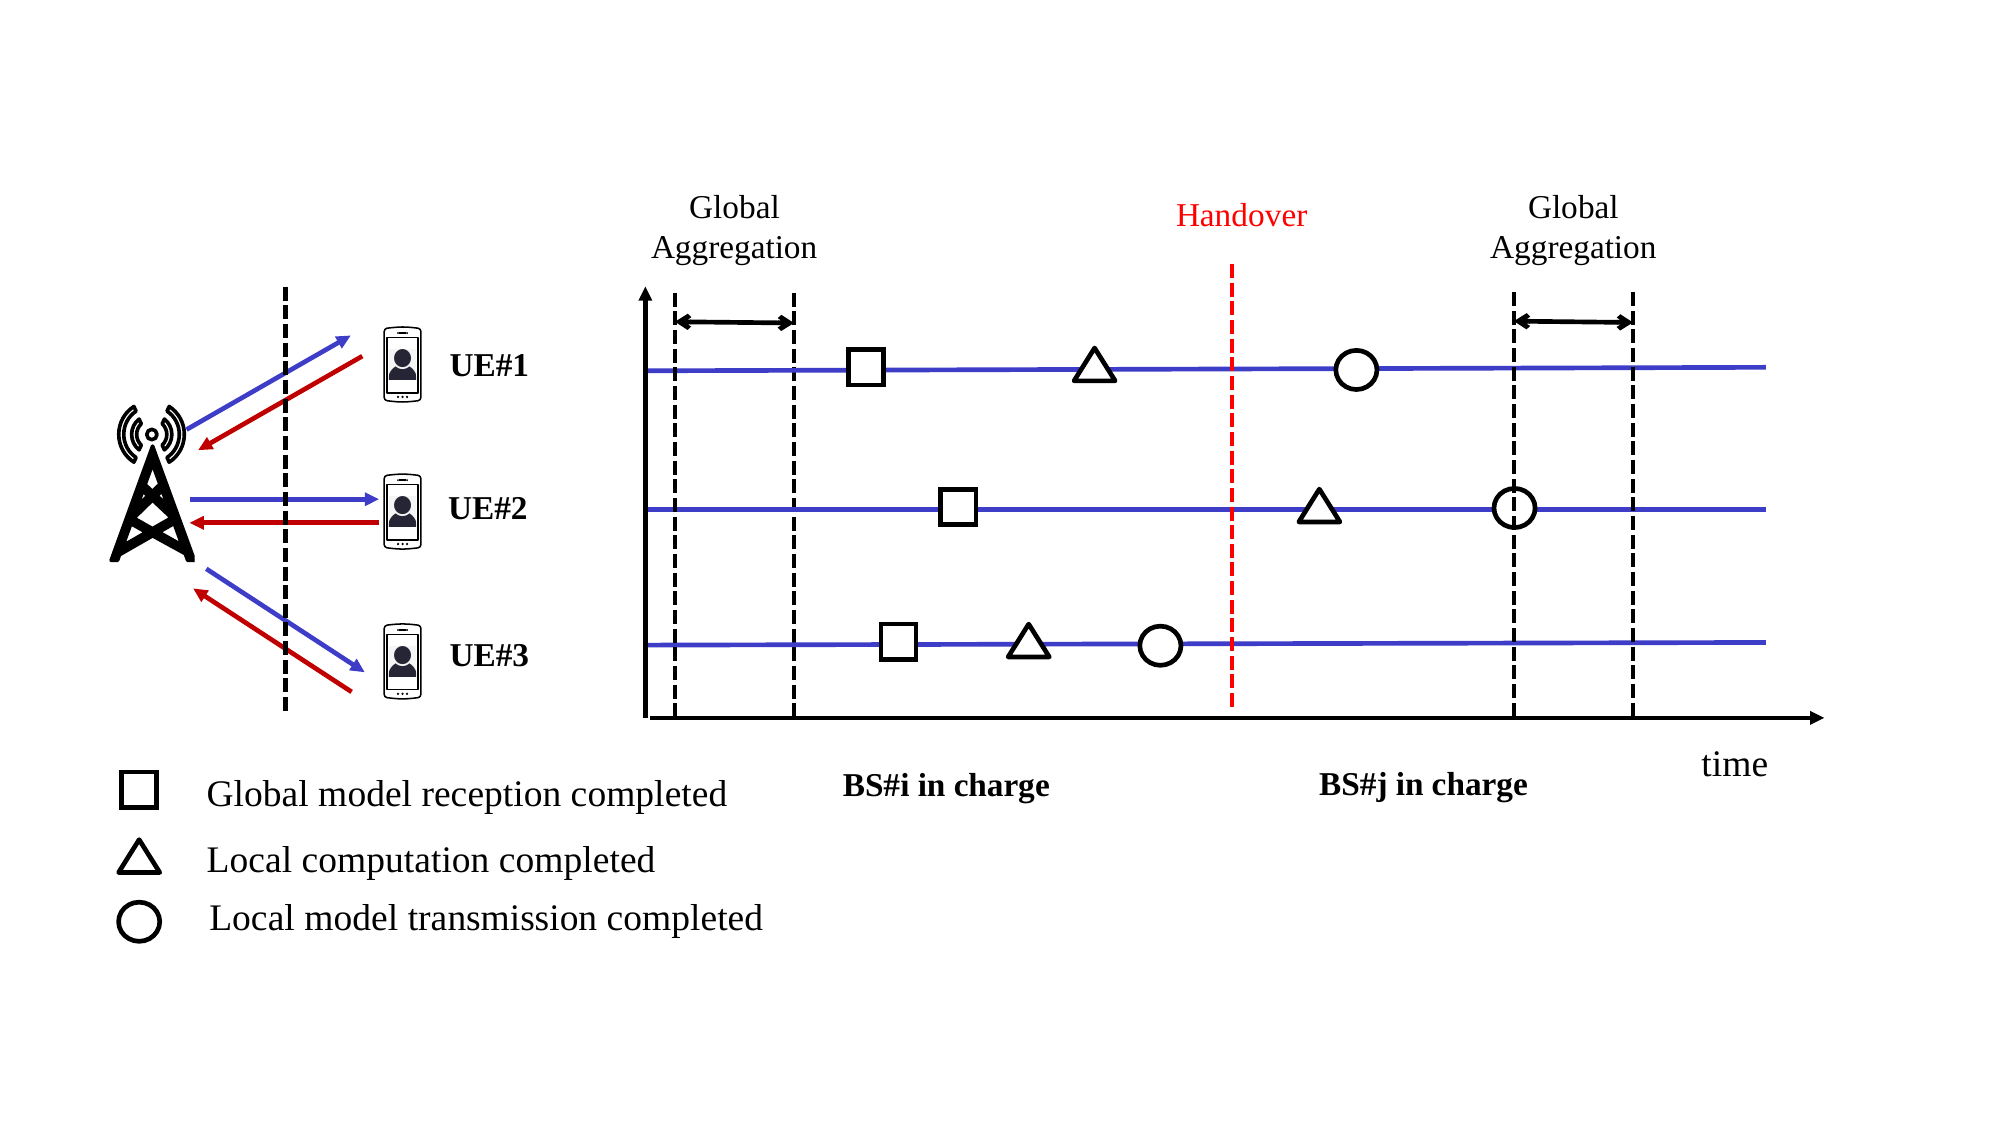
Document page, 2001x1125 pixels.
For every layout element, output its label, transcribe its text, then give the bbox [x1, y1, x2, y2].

text_box [118, 839, 160, 873]
text_box [118, 902, 160, 942]
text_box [103, 177, 1825, 812]
text_box Local model transmission completed [194, 885, 780, 946]
text_box Global model reception completed [191, 812, 744, 822]
text_box Local computation completed [191, 827, 672, 888]
